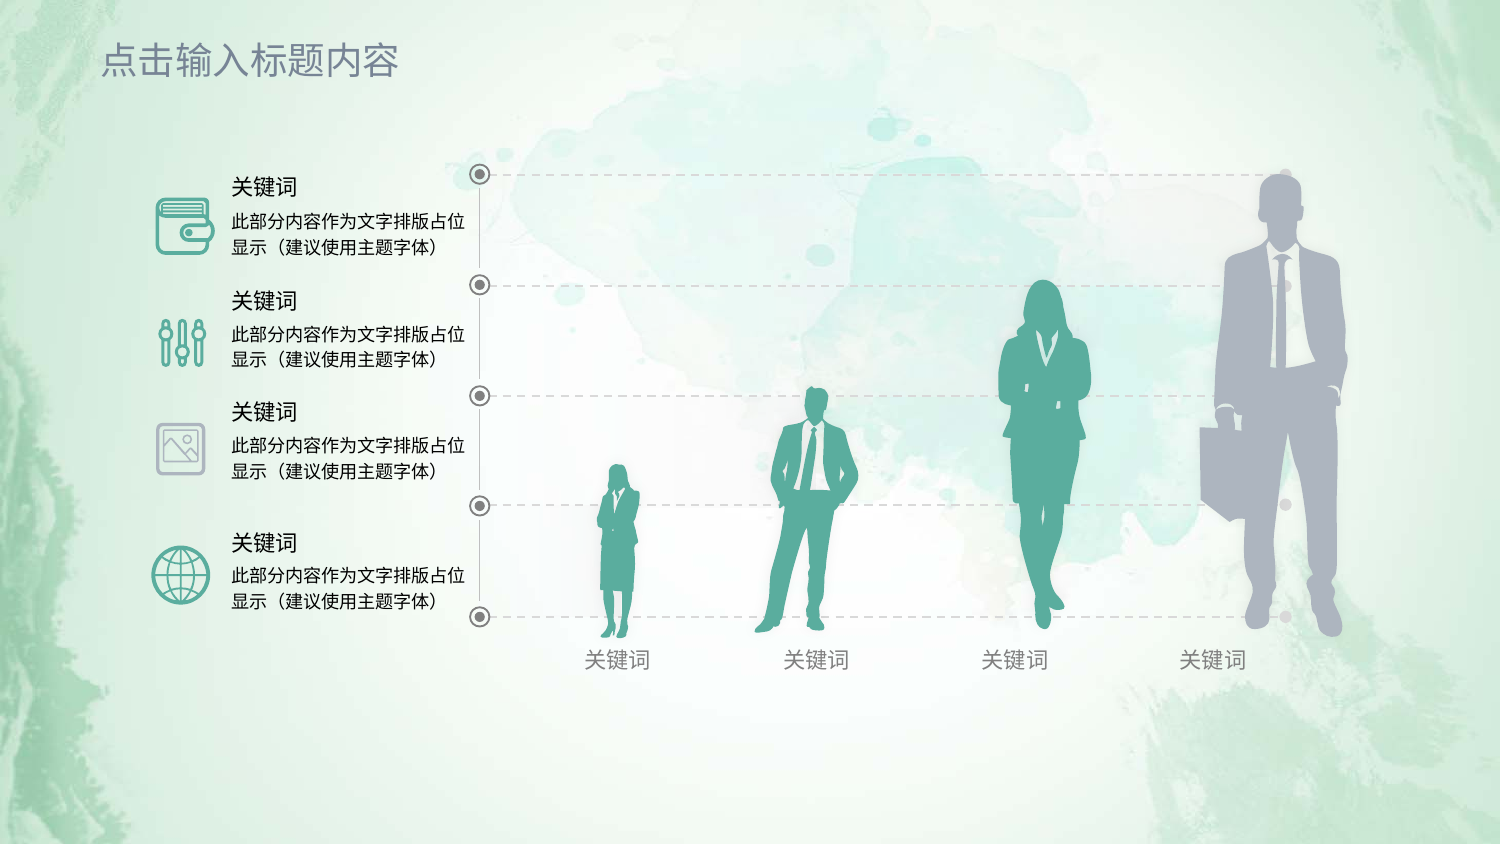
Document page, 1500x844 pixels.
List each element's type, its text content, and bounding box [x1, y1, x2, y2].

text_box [155, 390, 463, 492]
text_box 点击输入标题内容 [100, 28, 450, 91]
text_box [158, 279, 463, 380]
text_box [468, 163, 1349, 681]
picture [0, 0, 1500, 844]
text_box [151, 521, 463, 622]
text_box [155, 165, 465, 268]
